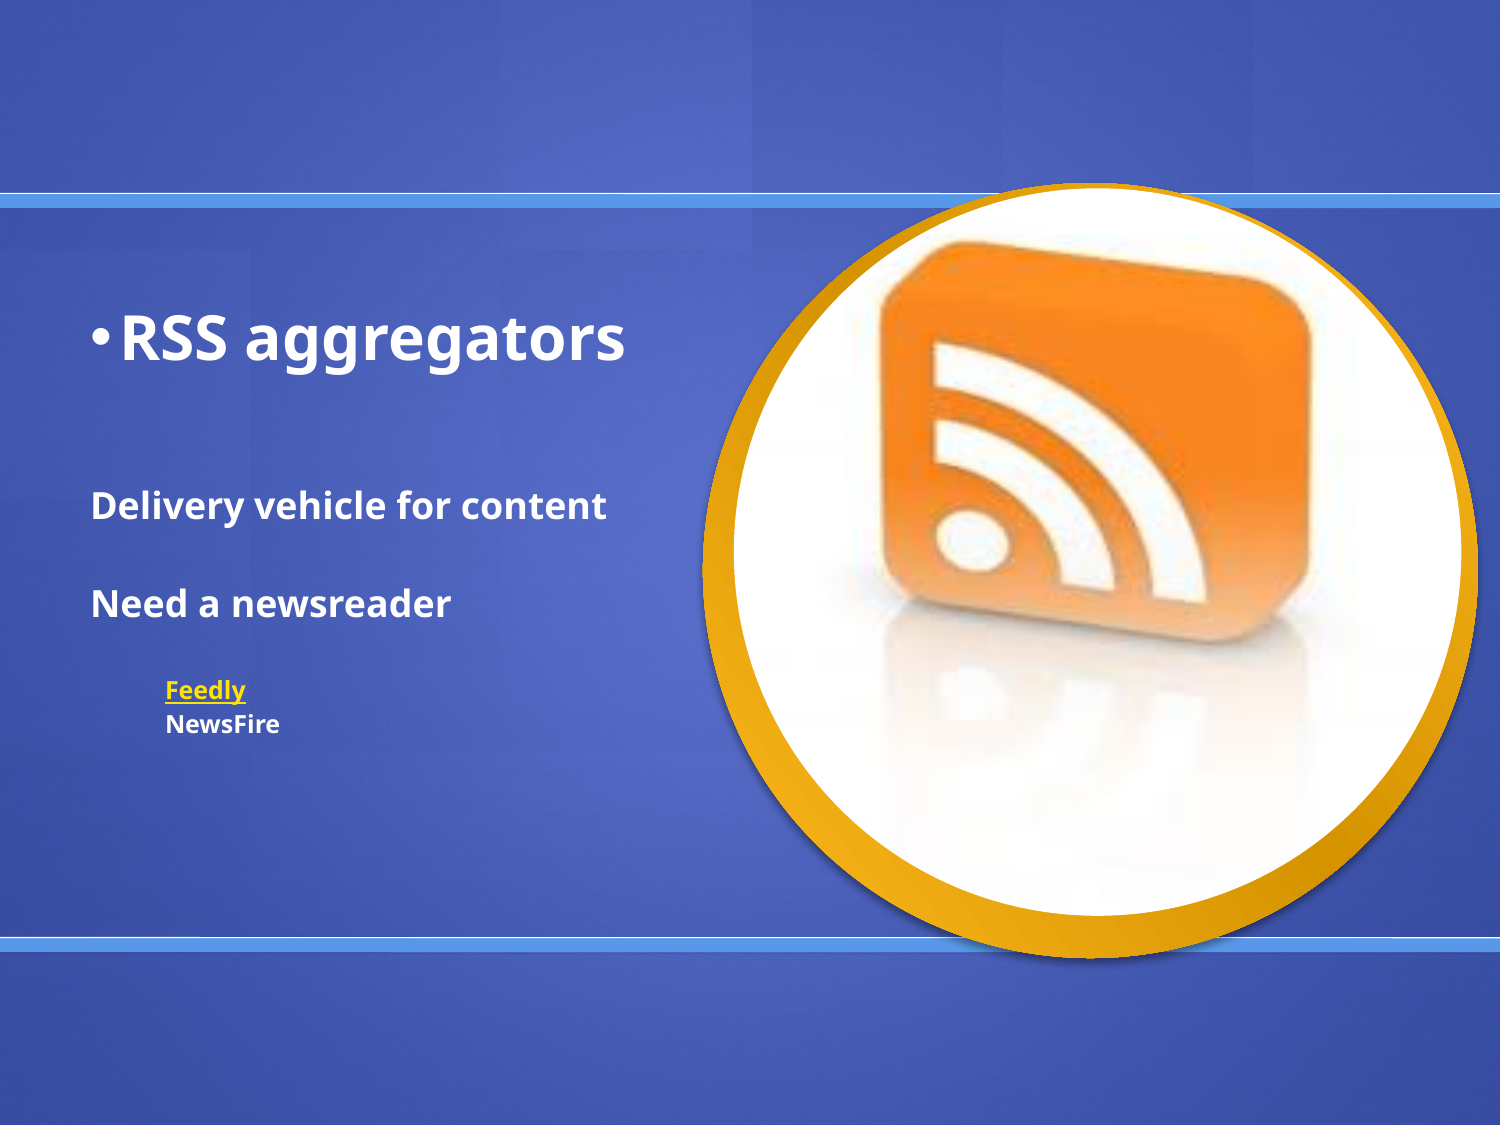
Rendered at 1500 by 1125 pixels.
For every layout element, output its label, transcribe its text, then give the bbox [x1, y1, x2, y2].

list Delivery vehicle for content Need a newsreader Feedly NewsFire [75, 474, 663, 875]
title RSS aggregators [75, 249, 663, 456]
picture [732, 187, 1463, 917]
